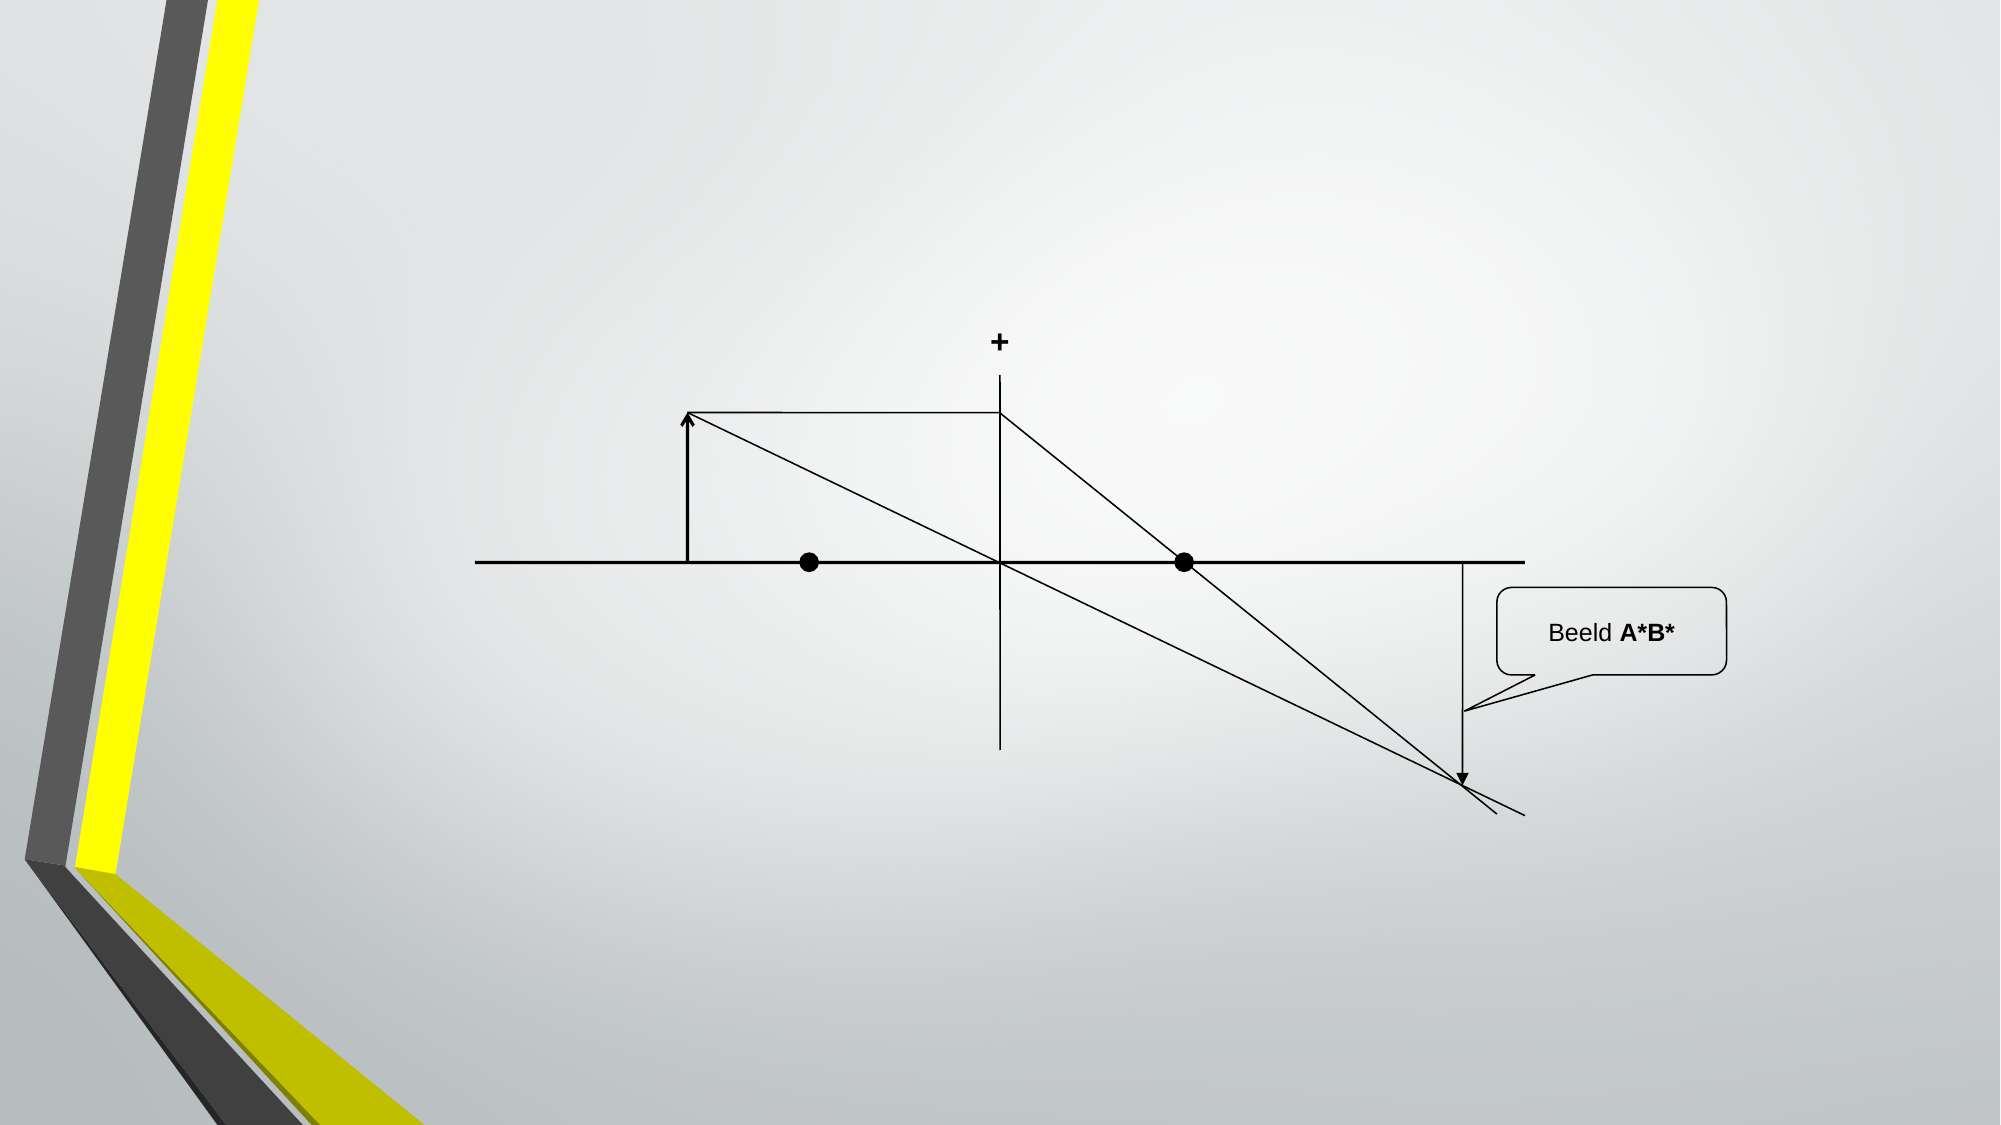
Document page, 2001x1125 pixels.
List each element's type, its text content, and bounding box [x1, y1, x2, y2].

text_box [800, 553, 819, 572]
text_box + [975, 312, 1025, 368]
text_box [1456, 562, 1469, 786]
text_box Beeld A*B* [1464, 587, 1727, 712]
text_box [1175, 553, 1194, 572]
